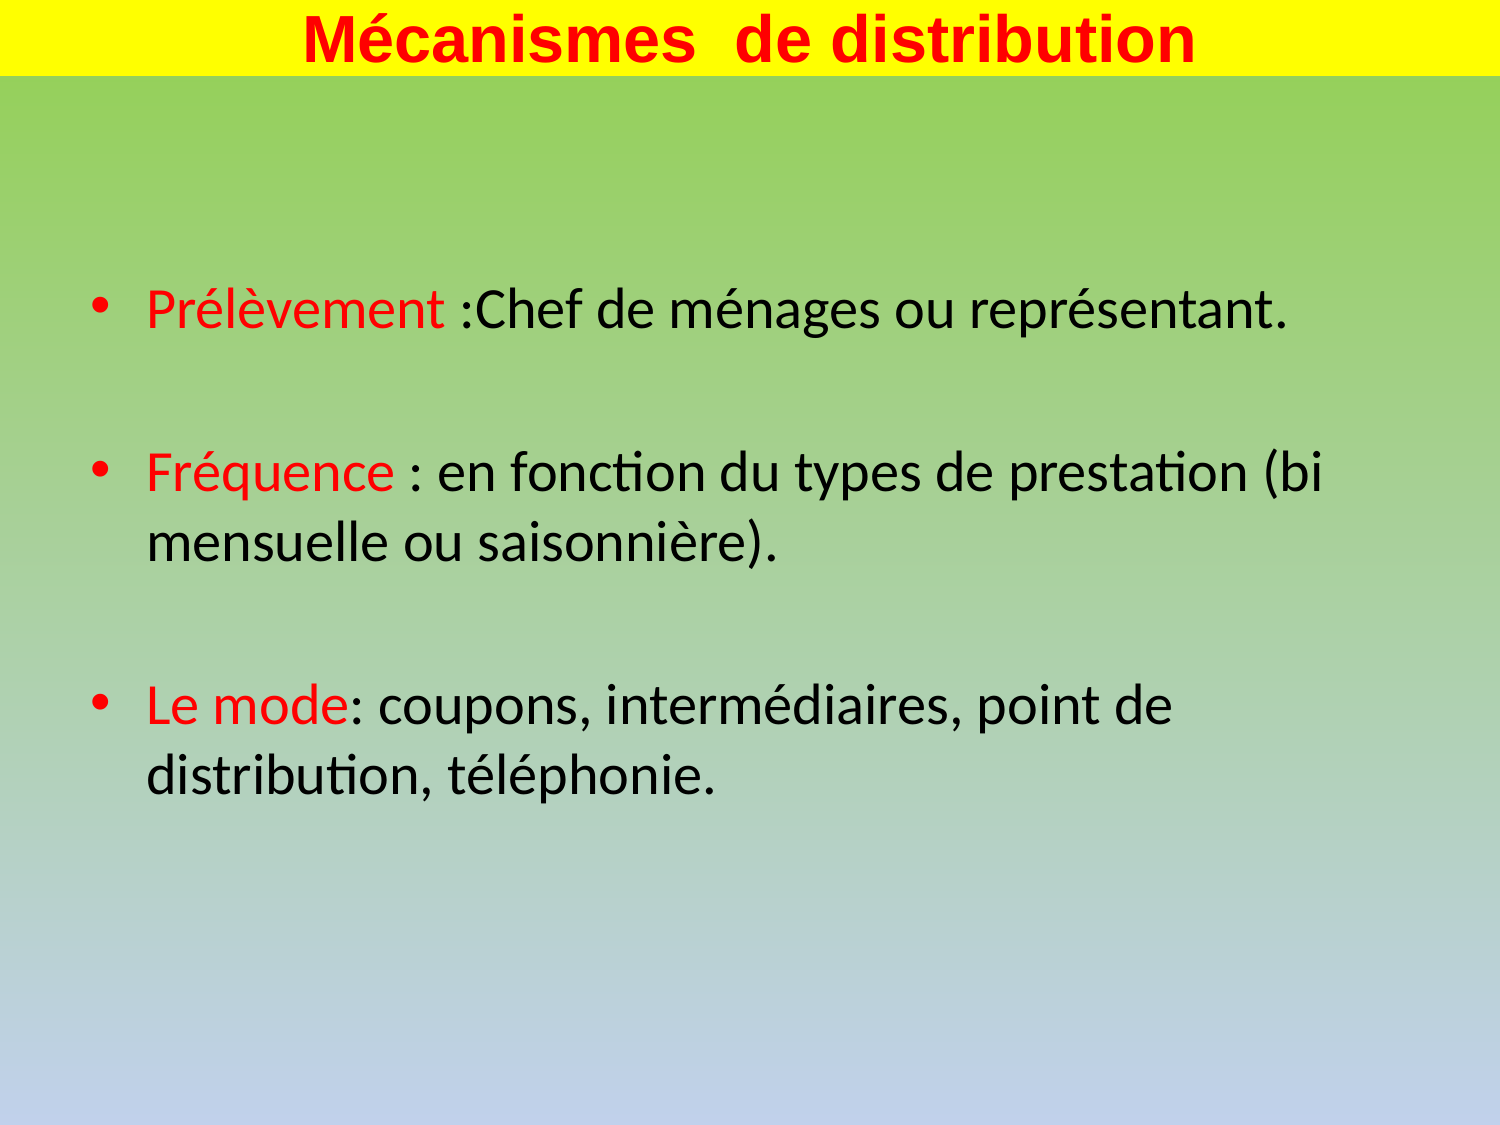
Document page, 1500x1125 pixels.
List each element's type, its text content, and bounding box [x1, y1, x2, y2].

title Mécanismes de distribution [0, 0, 1500, 76]
list Prélèvement :Chef de ménages ou représentant. Fréquence : en fonction du types de prestation (bi mensuelle ou saisonnière). Le mode: coupons, intermédiaires, point de distribution, téléphonie. [75, 262, 1447, 1005]
